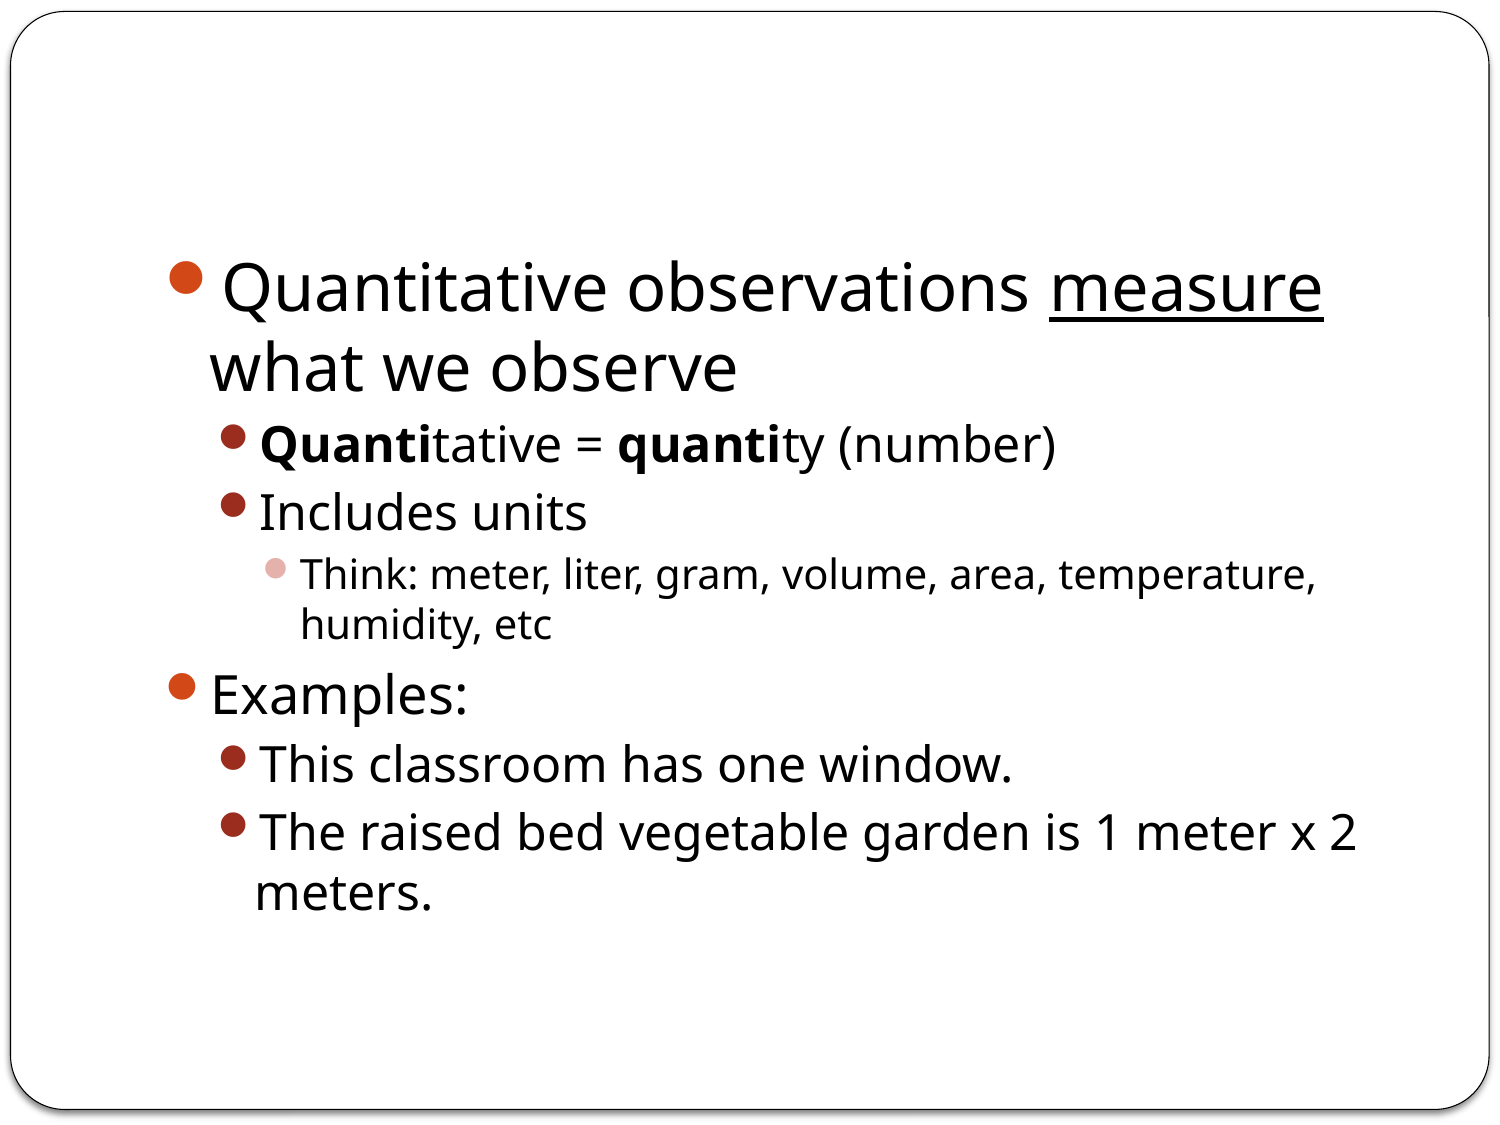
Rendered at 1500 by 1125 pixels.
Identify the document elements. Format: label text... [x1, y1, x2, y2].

list Quantitative observations measure what we observe Quantitative = quantity (number) Includes units Think: meter, liter, gram, volume, area, temperature, humidity, etc Examples: This classroom has one window. The raised bed vegetable garden is 1 meter x 2 meters. [150, 237, 1425, 988]
